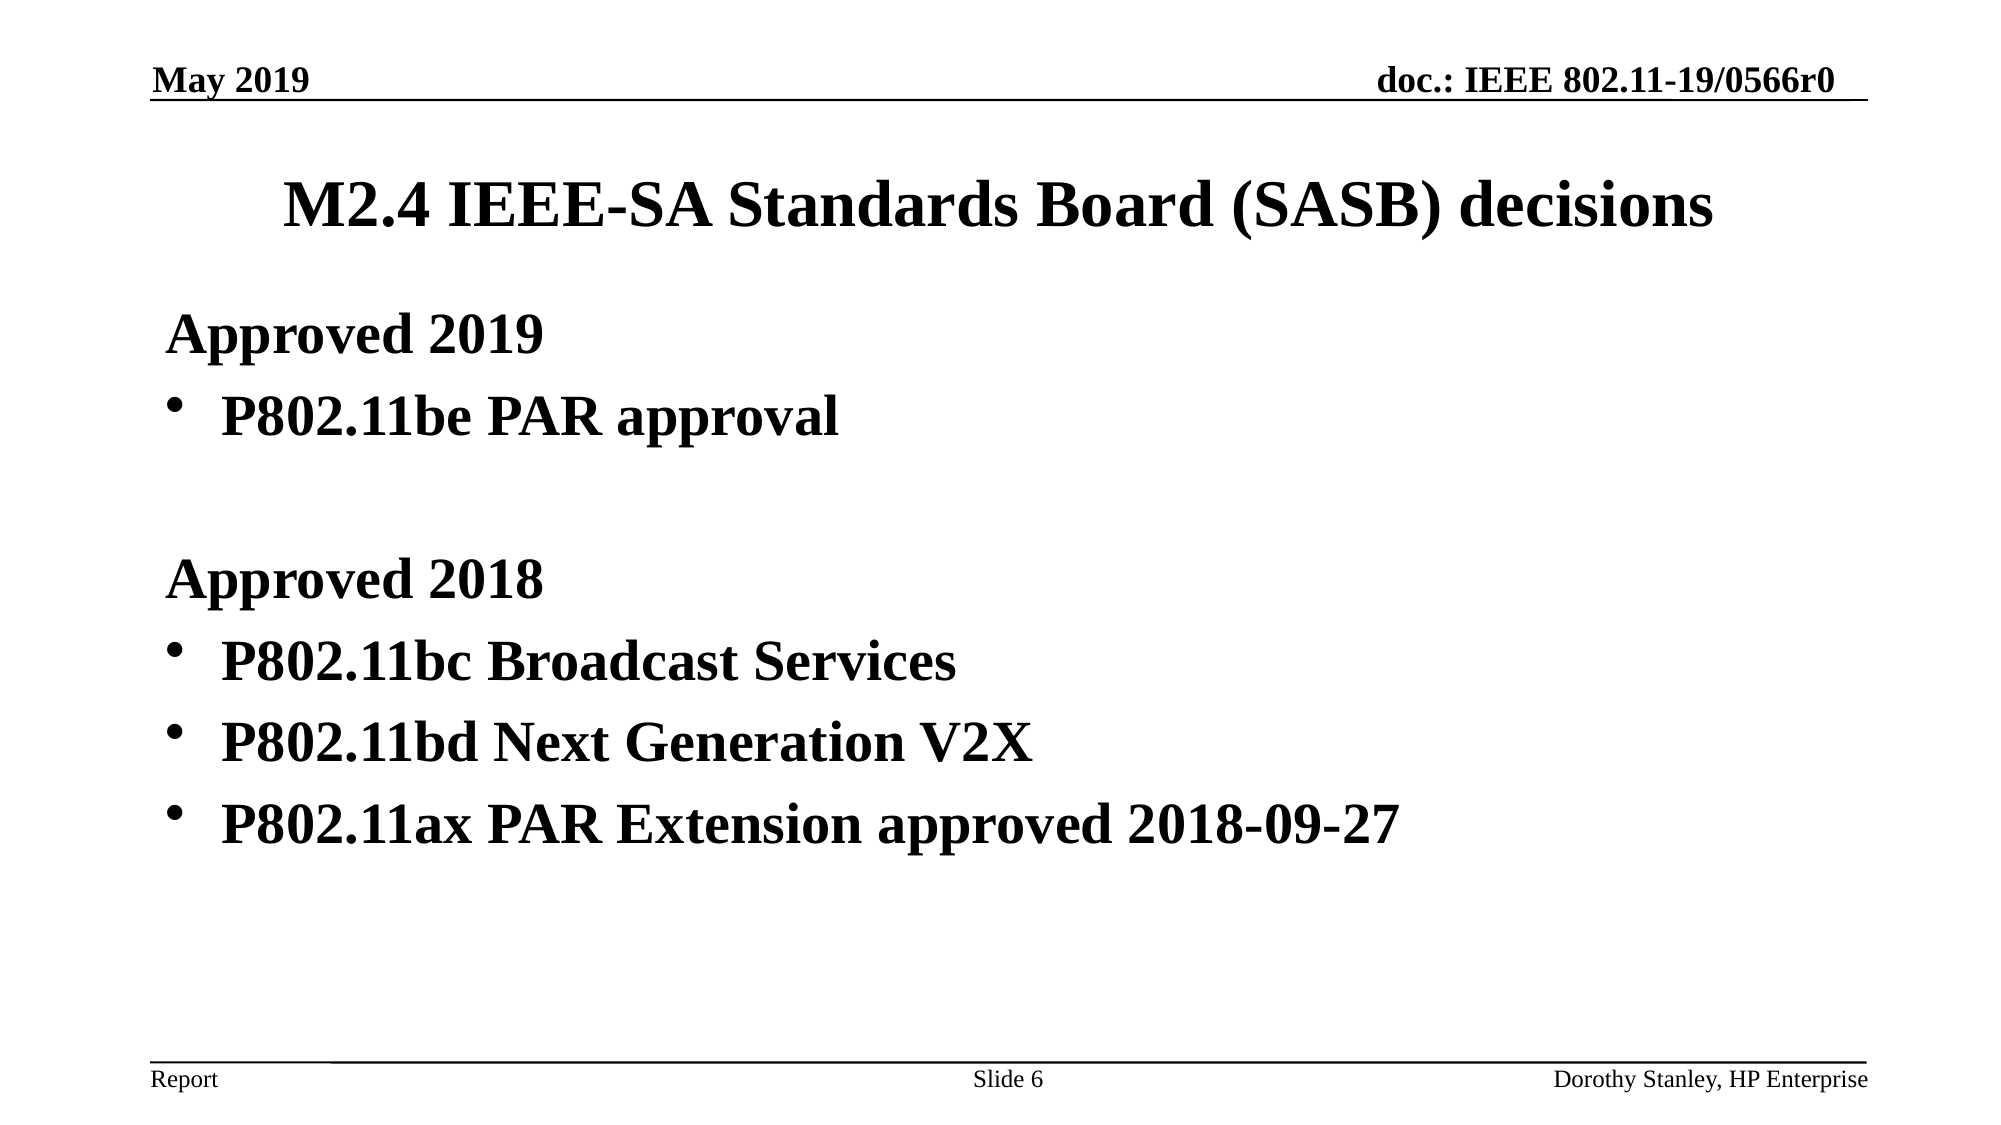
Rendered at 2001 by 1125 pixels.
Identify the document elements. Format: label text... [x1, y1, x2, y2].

slide_number Slide 6 [964, 1061, 1053, 1093]
title M2.4 IEEE-SA Standards Board (SASB) decisions [150, 112, 1850, 287]
list Approved 2019 P802.11be PAR approval Approved 2018 P802.11bc Broadcast Services P802.11bd Next Generation V2X P802.11ax PAR Extension approved 2018-09-27 [150, 287, 1850, 963]
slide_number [152, 54, 406, 101]
footer Dorothy Stanley, HP Enterprise [1512, 1061, 1869, 1093]
